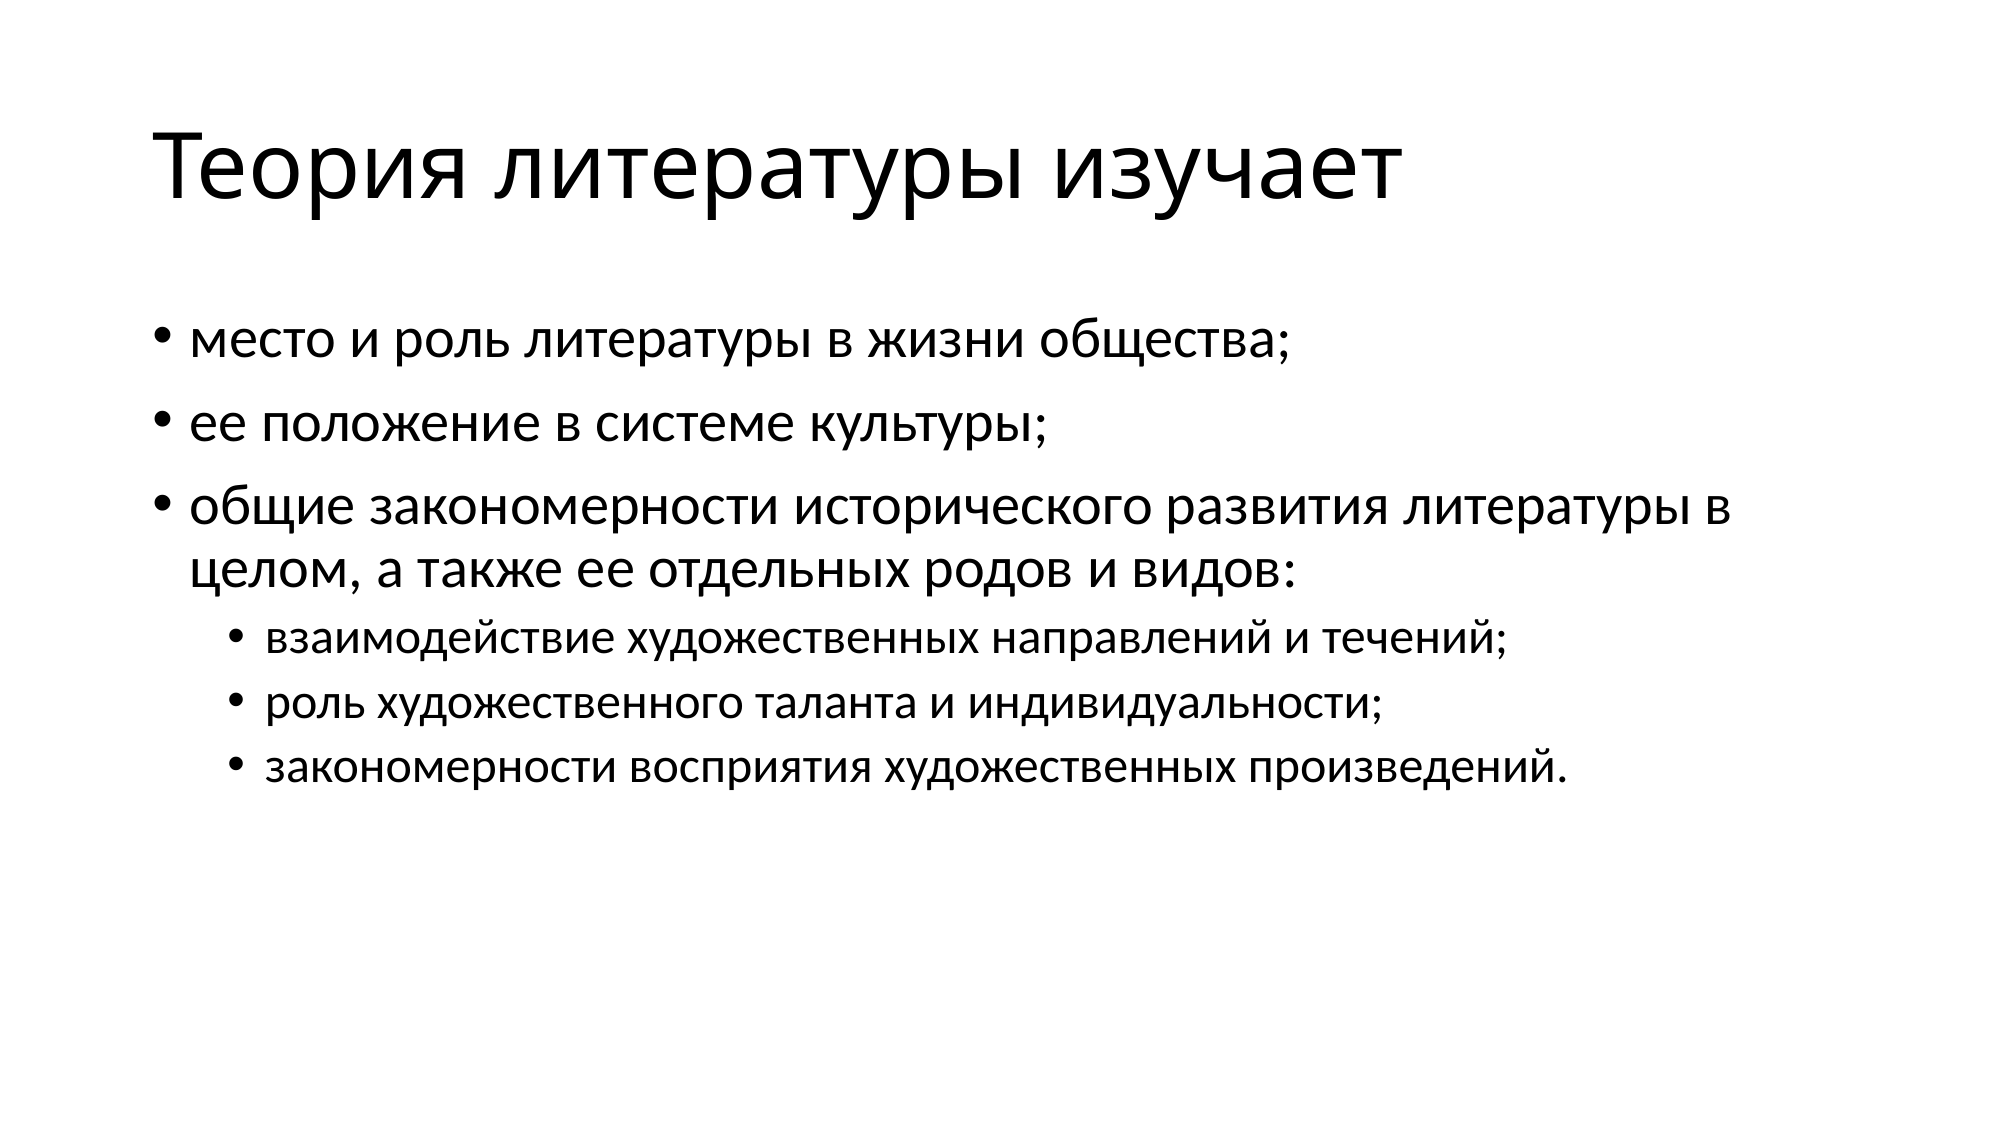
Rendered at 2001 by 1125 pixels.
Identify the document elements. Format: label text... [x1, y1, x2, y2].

title Теория литературы изучает [137, 59, 1863, 278]
list место и роль литературы в жизни общества; ее положение в системе культуры; общие закономерности исторического развития литературы в целом, а также ее отдельных родов и видов: взаимодействие художественных направлений и течений; роль художественного таланта и индивидуальности; закономерности восприятия художественных произведений. [137, 299, 1863, 1014]
